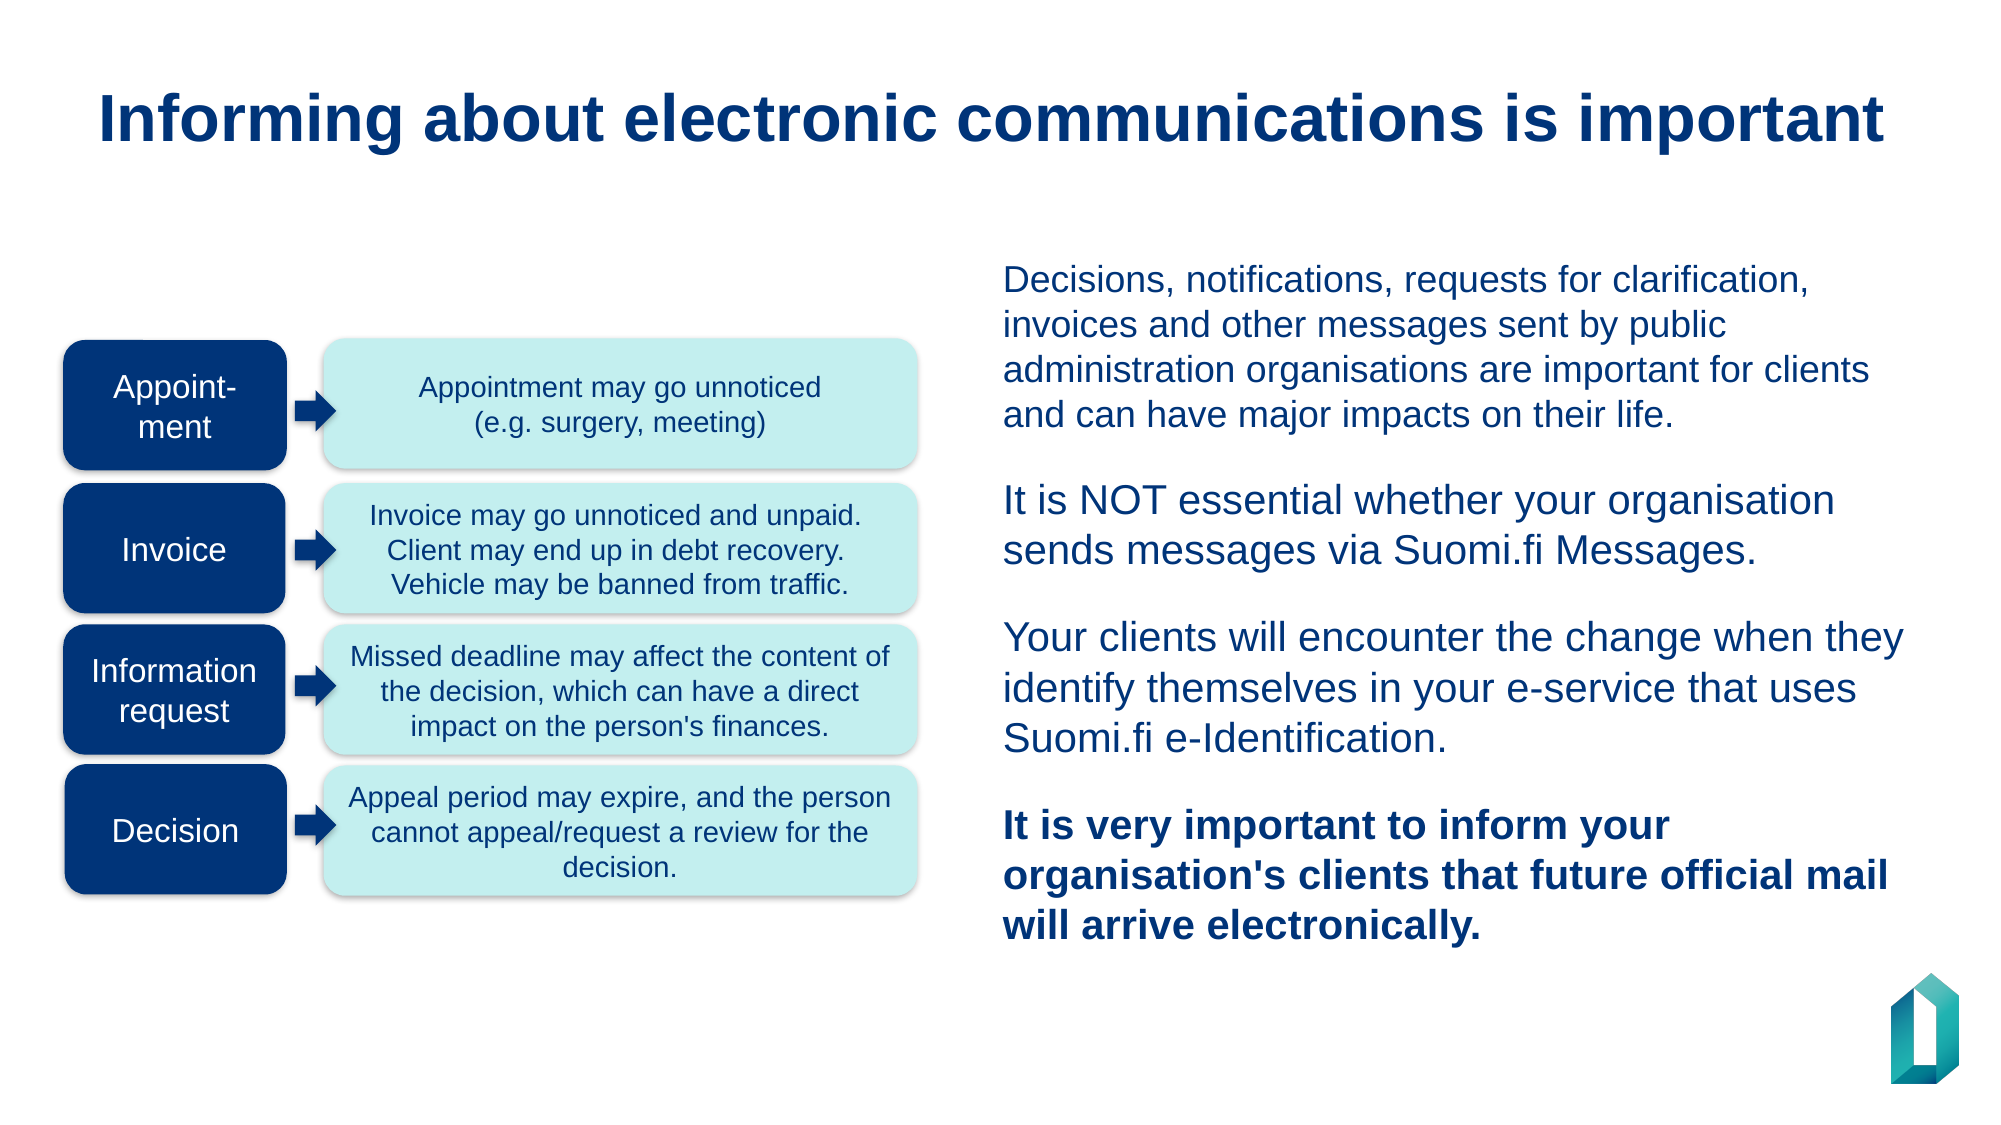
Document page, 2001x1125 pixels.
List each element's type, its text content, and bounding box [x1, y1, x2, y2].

picture [1891, 973, 1959, 1084]
title Informing about electronic communications is important [83, 37, 1937, 163]
text_box Decisions, notifications, requests for clarification, invoices and other messages sent by public administration organisations are important for clients and can have major impacts on their life. It is NOT essential whether your organisation sends messages via Suomi.fi Messages. Your clients will encounter the change when they identify themselves in your e-service that uses Suomi.fi e-Identification. It is very important to inform your organisation's clients that future official mail will arrive electronically. [988, 247, 1937, 1060]
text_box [63, 338, 918, 896]
